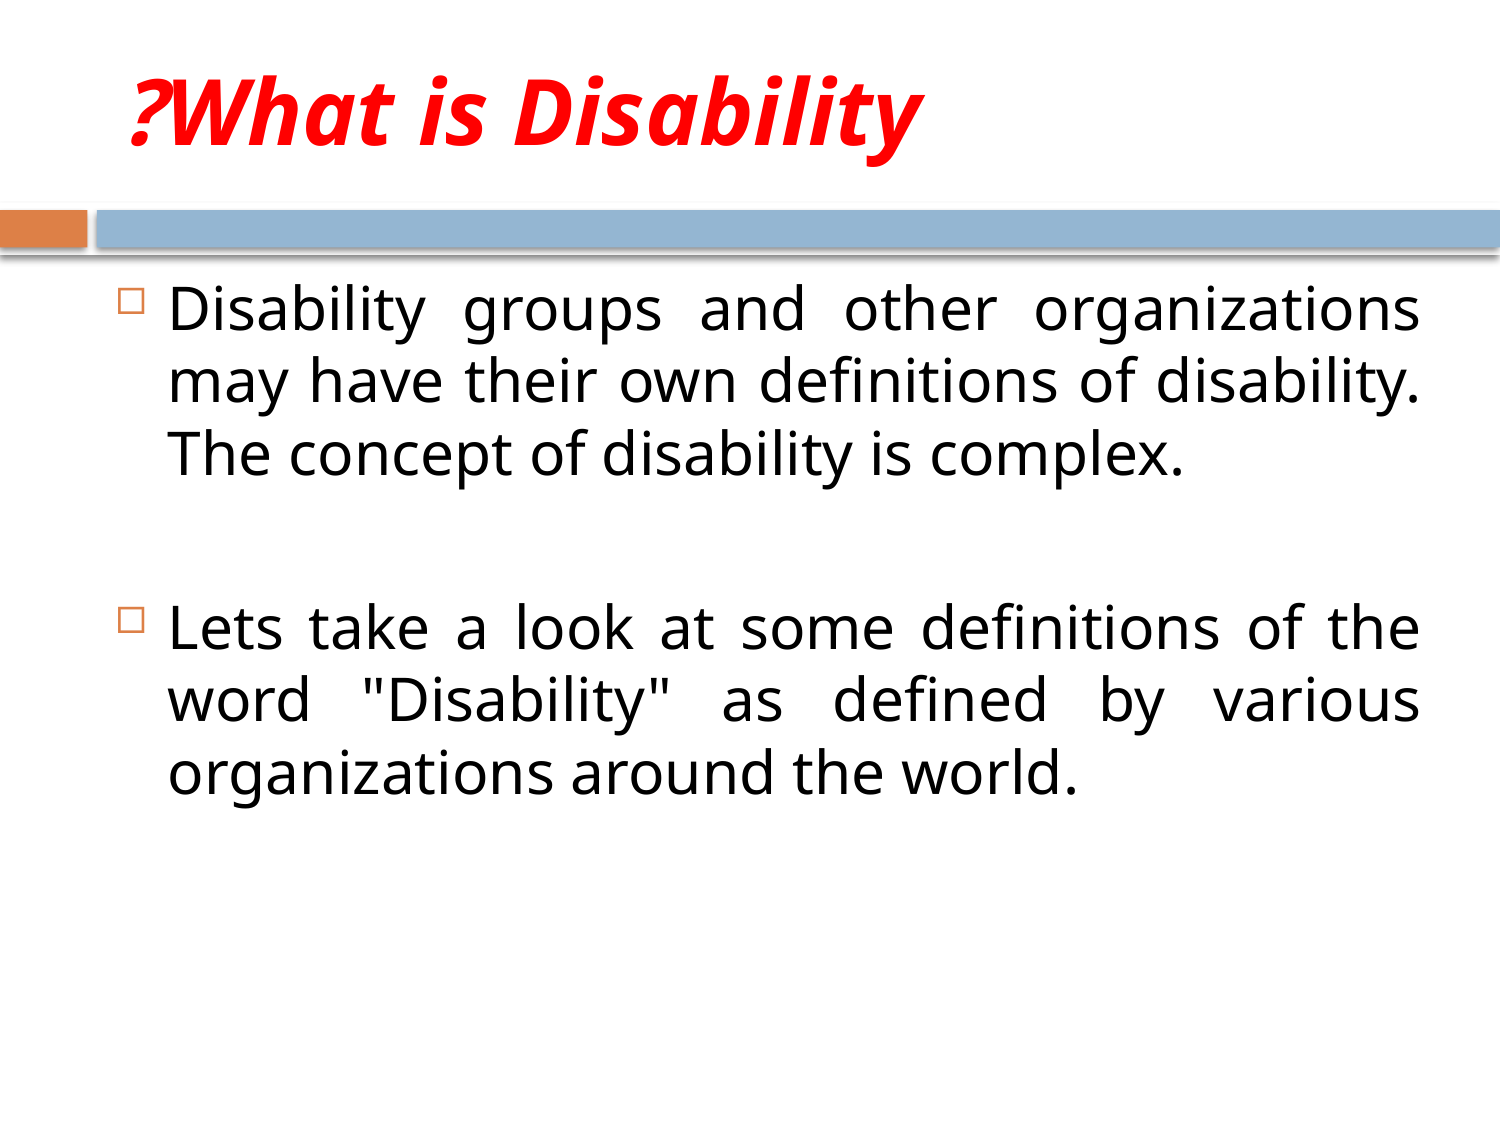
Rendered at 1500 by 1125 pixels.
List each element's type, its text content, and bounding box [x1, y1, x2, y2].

list Disability groups and other organizations may have their own definitions of disability. The concept of disability is complex. Lets take a look at some definitions of the word "Disability" as defined by various organizations around the world. [100, 262, 1438, 1000]
title What is Disability? [100, 37, 1438, 200]
